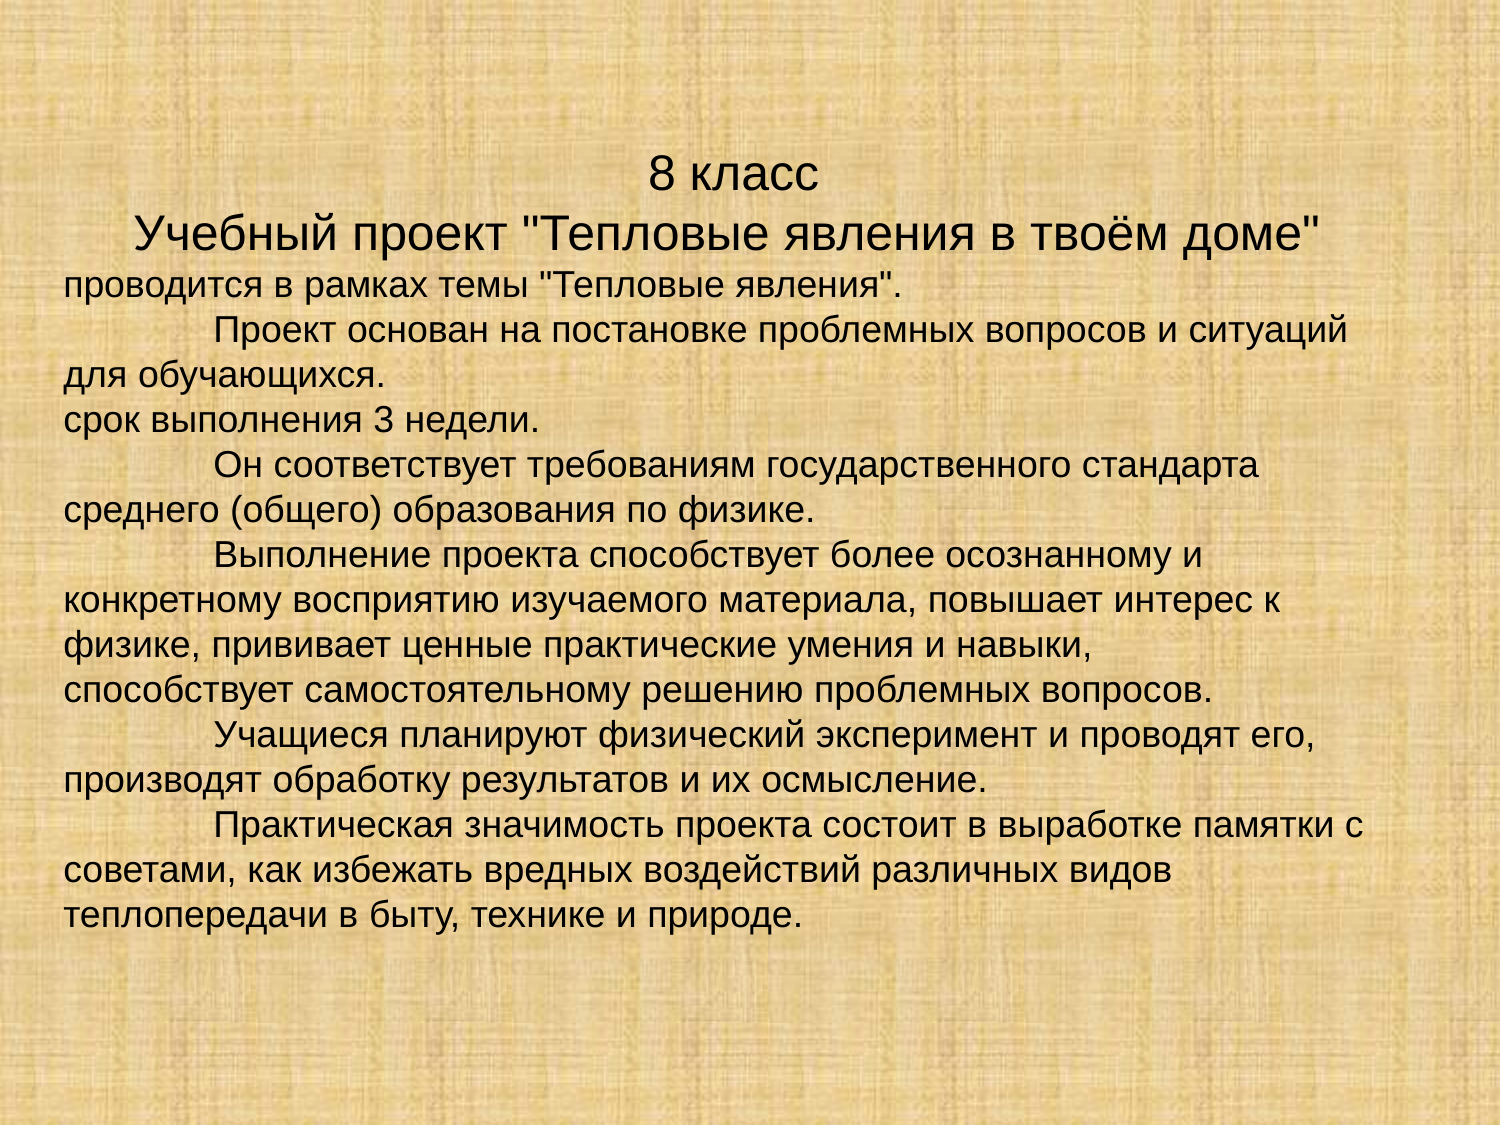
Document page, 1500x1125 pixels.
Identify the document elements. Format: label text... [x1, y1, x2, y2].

text_box 8 класс Учебный проект "Тепловые явления в твоём доме" проводится в рамках темы "Тепловые явления". Проект основан на постановке проблемных вопросов и ситуаций для обучающихся. срок выполнения 3 недели. Он соответствует требованиям государственного стандарта среднего (общего) образования по физике. Выполнение проекта способствует более осознанному и конкретному восприятию изучаемого материала, повышает интерес к физике, прививает ценные практические умения и навыки, способствует самостоятельному решению проблемных вопросов. Учащиеся планируют физический эксперимент и проводят его, производят обработку результатов и их осмысление. Практическая значимость проекта состоит в выработке памятки с советами, как избежать вредных воздействий различных видов теплопередачи в быту, технике и природе. [48, 132, 1420, 943]
picture [0, 0, 1500, 1125]
